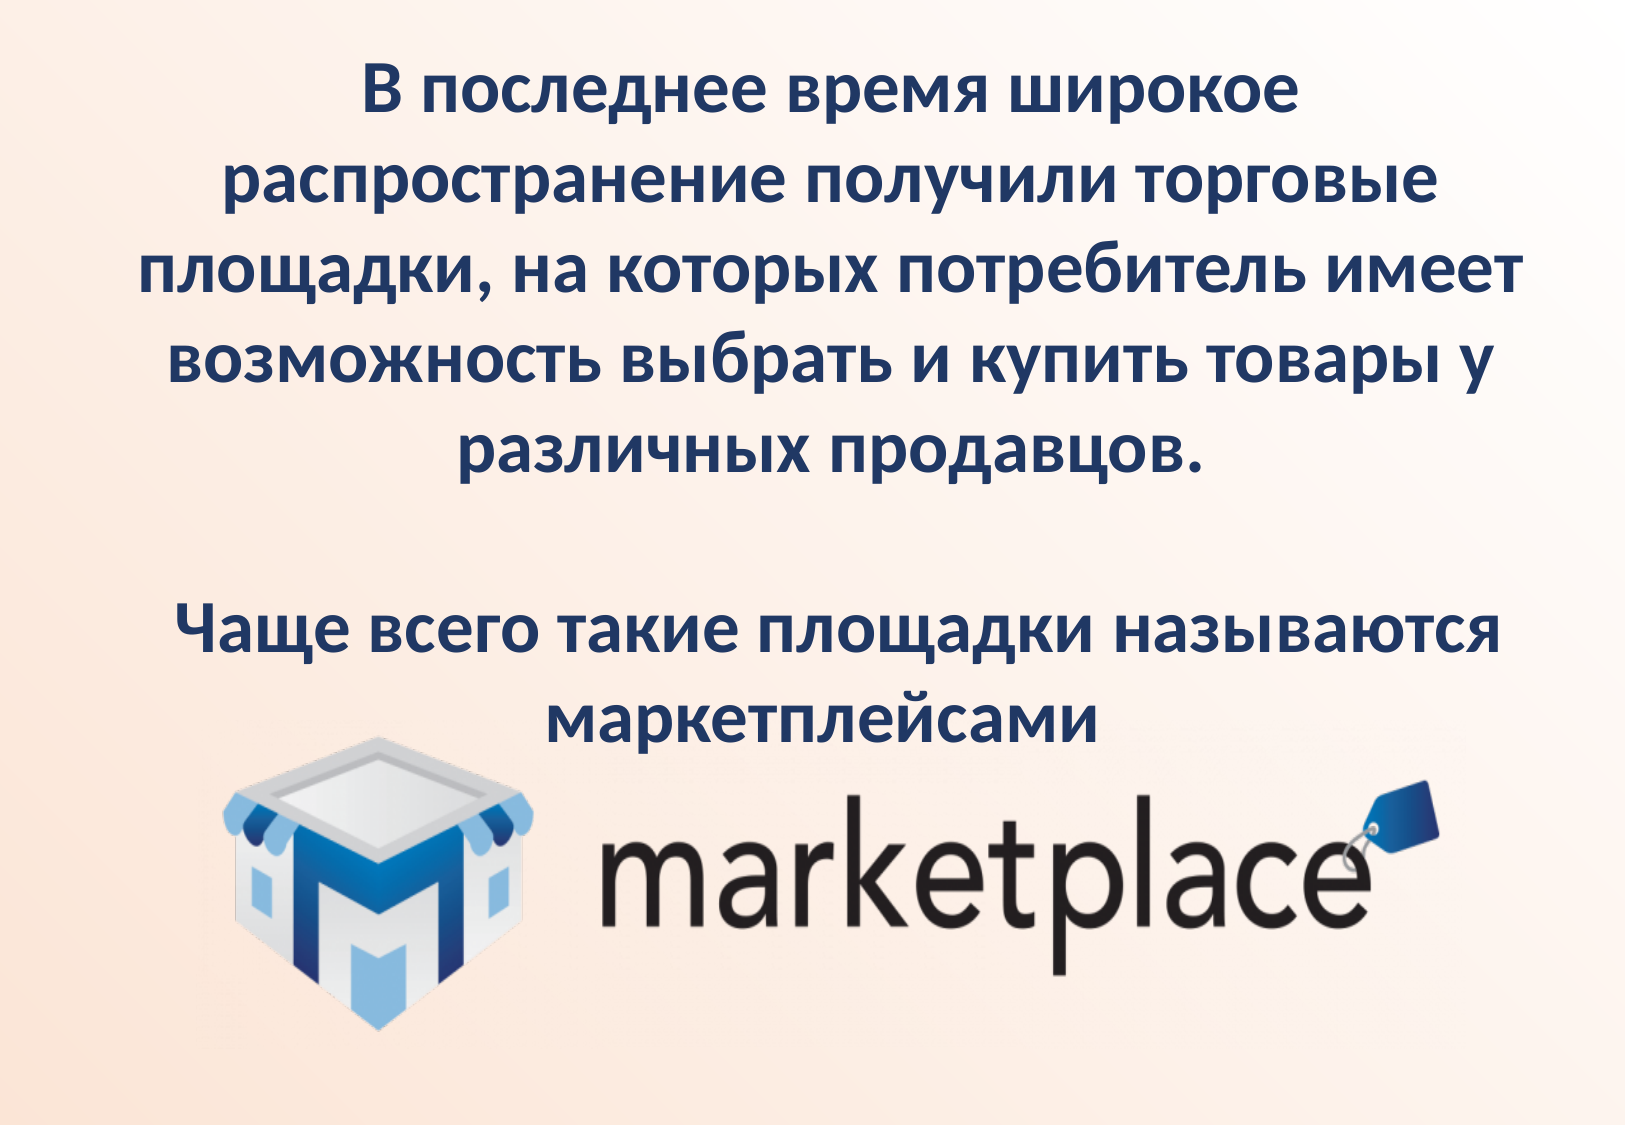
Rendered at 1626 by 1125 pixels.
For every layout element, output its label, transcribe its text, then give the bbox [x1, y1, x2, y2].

picture [196, 720, 1466, 1049]
text_box В последнее время широкое распространение получили торговые площадки, на которых потребитель имеет возможность выбрать и купить товары у различных продавцов. Чаще всего такие площадки называются маркетплейсами [114, 29, 1548, 765]
